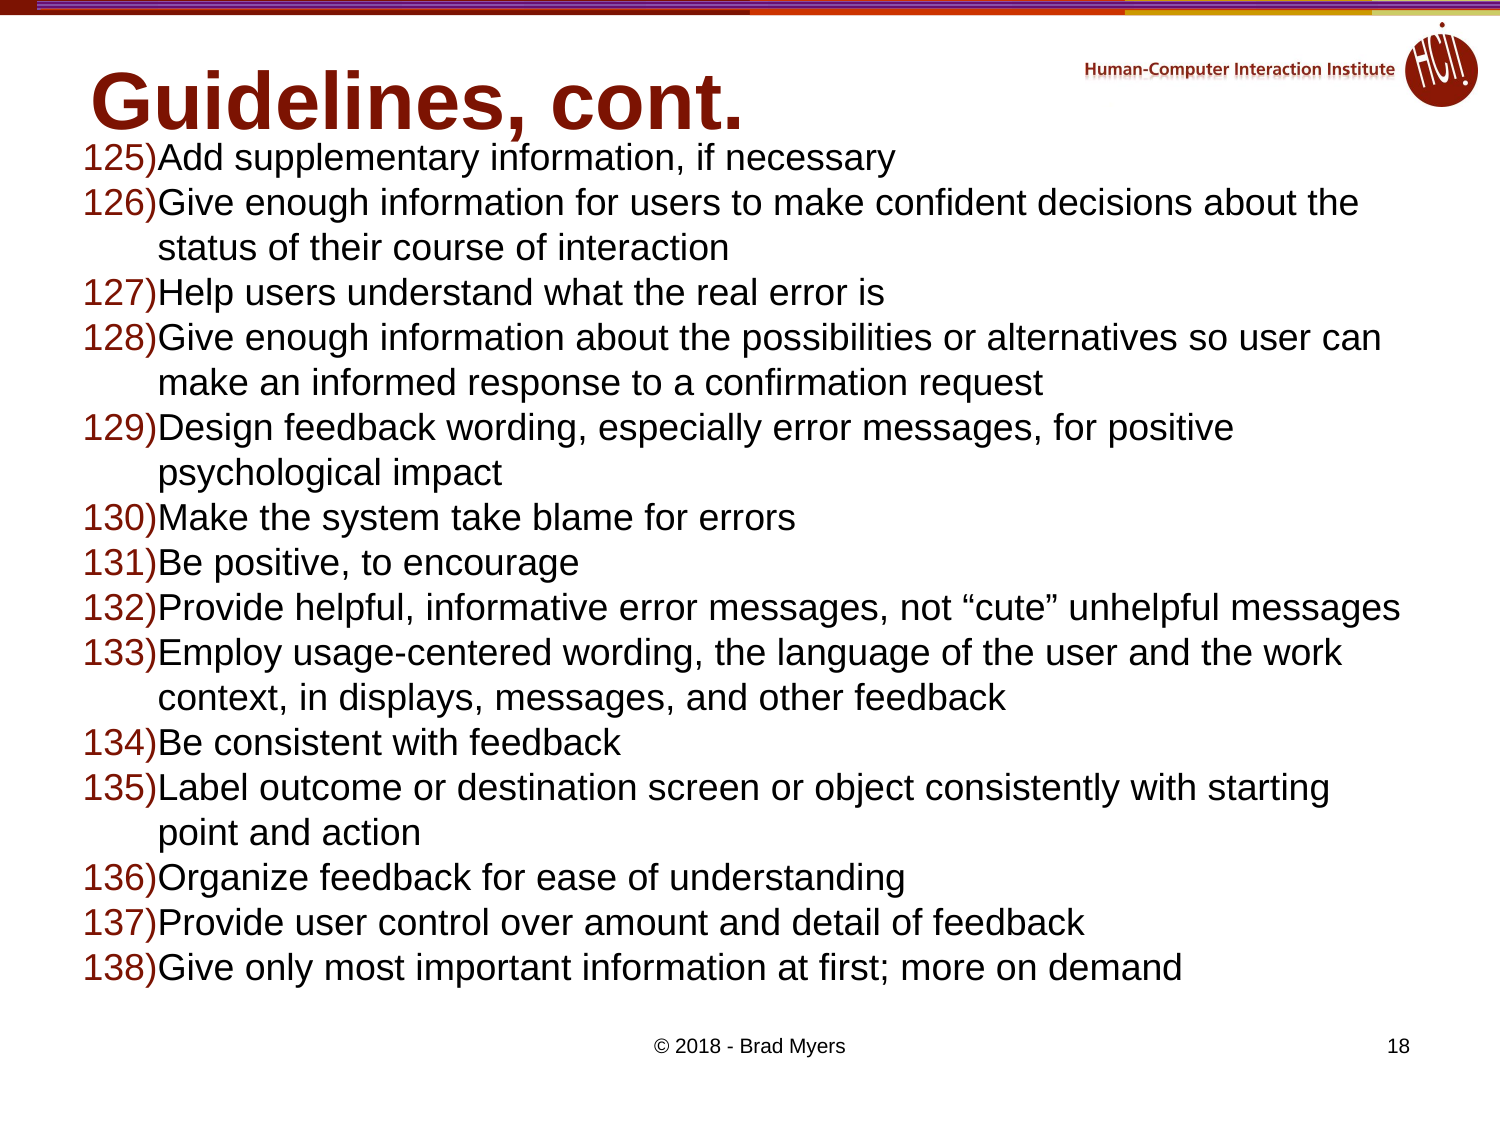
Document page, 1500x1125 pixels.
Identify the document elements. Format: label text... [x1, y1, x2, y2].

slide_number 18 [1074, 1024, 1426, 1101]
picture [37, 1, 1500, 10]
list Add supplementary information, if necessary Give enough information for users to make confident decisions about the status of their course of interaction Help users understand what the real error is Give enough information about the possibilities or alternatives so user can make an informed response to a confirmation request Design feedback wording, especially error messages, for positive psychological impact Make the system take blame for errors Be positive, to encourage Provide helpful, informative error messages, not “cute” unhelpful messages Employ usage-centered wording, the language of the user and the work context, in displays, messages, and other feedback Be consistent with feedback Label outcome or destination screen or object consistently with starting point and action Organize feedback for ease of understanding Provide user control over amount and detail of feedback Give only most important information at first; more on demand [67, 125, 1418, 1007]
footer © 2018 - Brad Myers [512, 1024, 988, 1101]
picture [1313, 22, 1478, 107]
title Guidelines, cont. [74, 19, 1313, 125]
